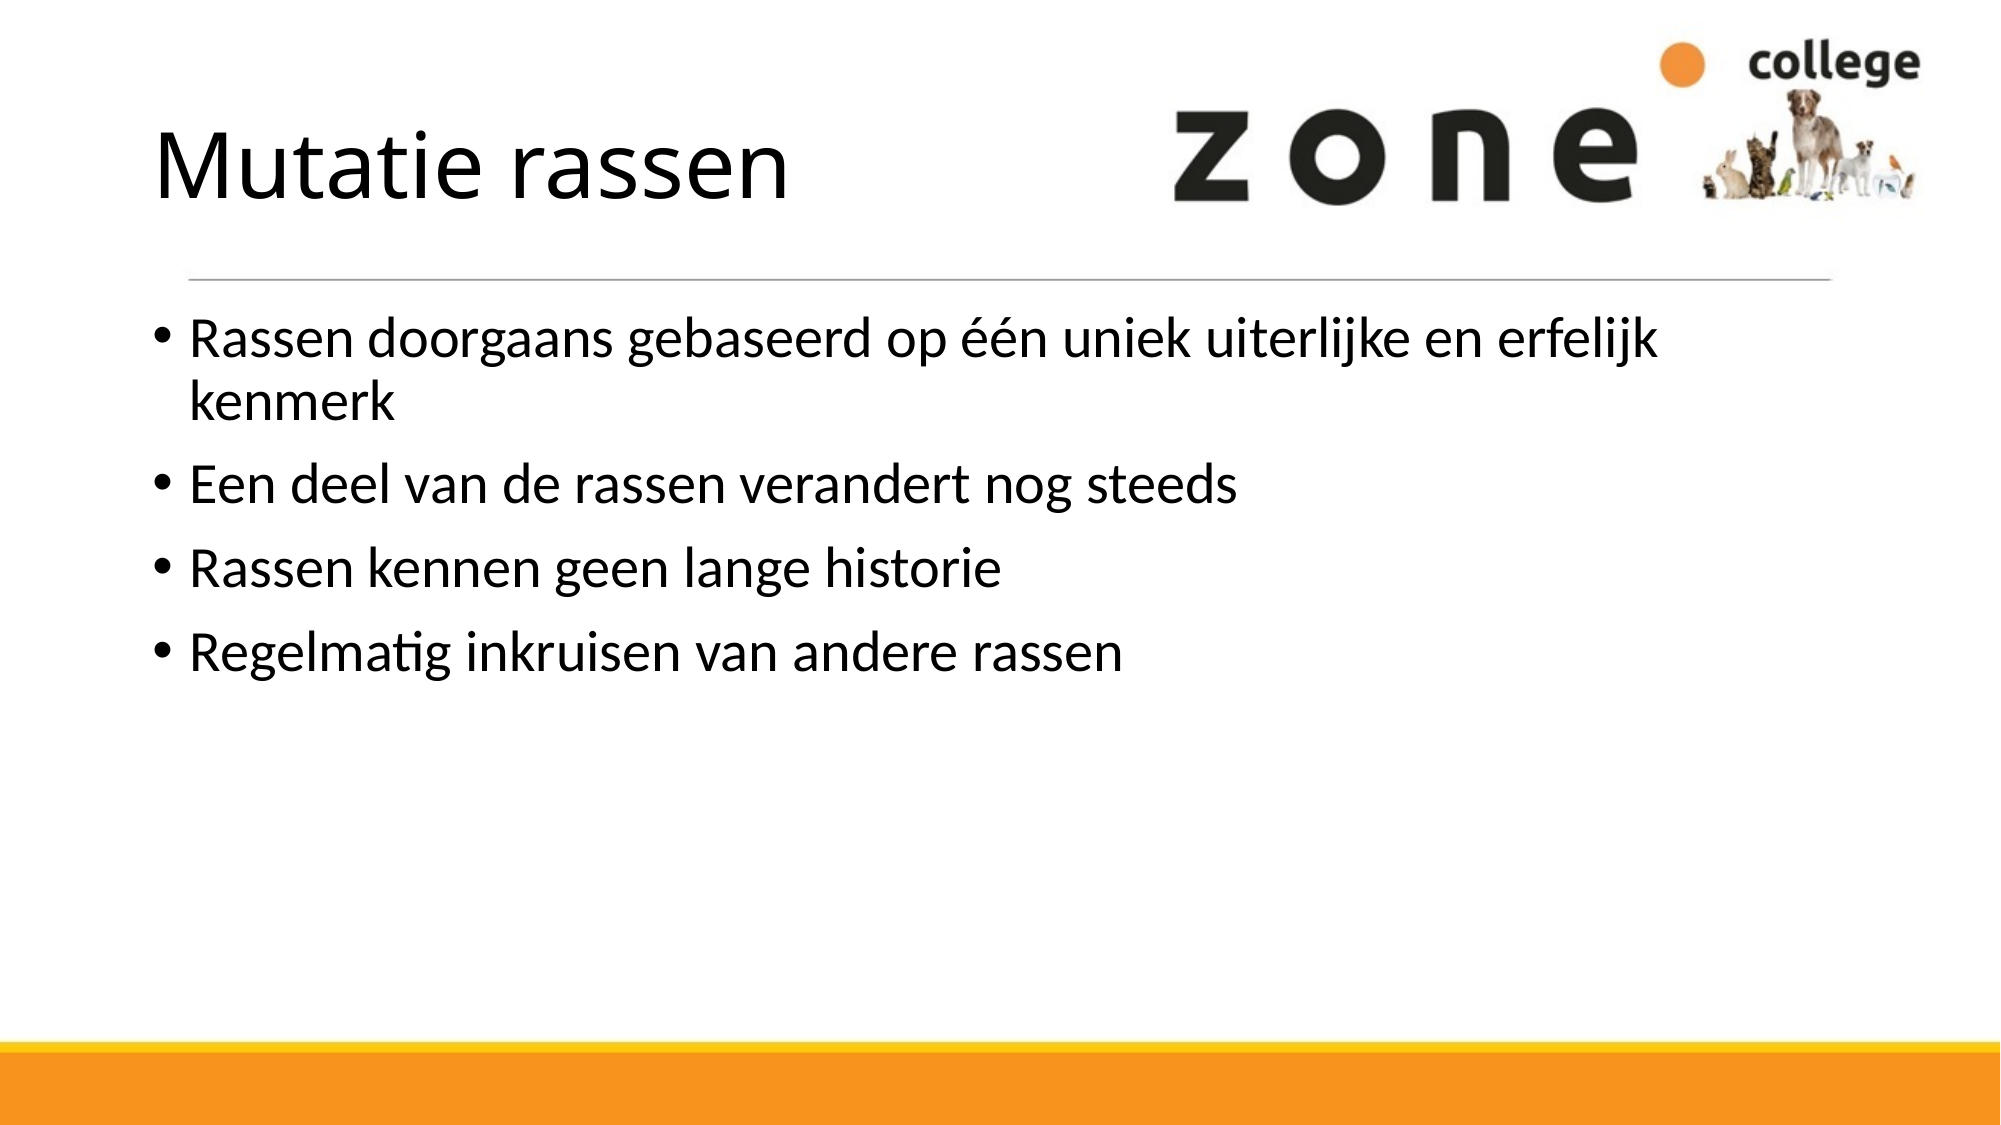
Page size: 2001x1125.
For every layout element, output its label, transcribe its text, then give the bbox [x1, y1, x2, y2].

list Rassen doorgaans gebaseerd op één uniek uiterlijke en erfelijk kenmerk Een deel van de rassen verandert nog steeds Rassen kennen geen lange historie Regelmatig inkruisen van andere rassen [137, 299, 1863, 1014]
title Mutatie rassen [137, 59, 1863, 278]
picture [0, 0, 2001, 1125]
